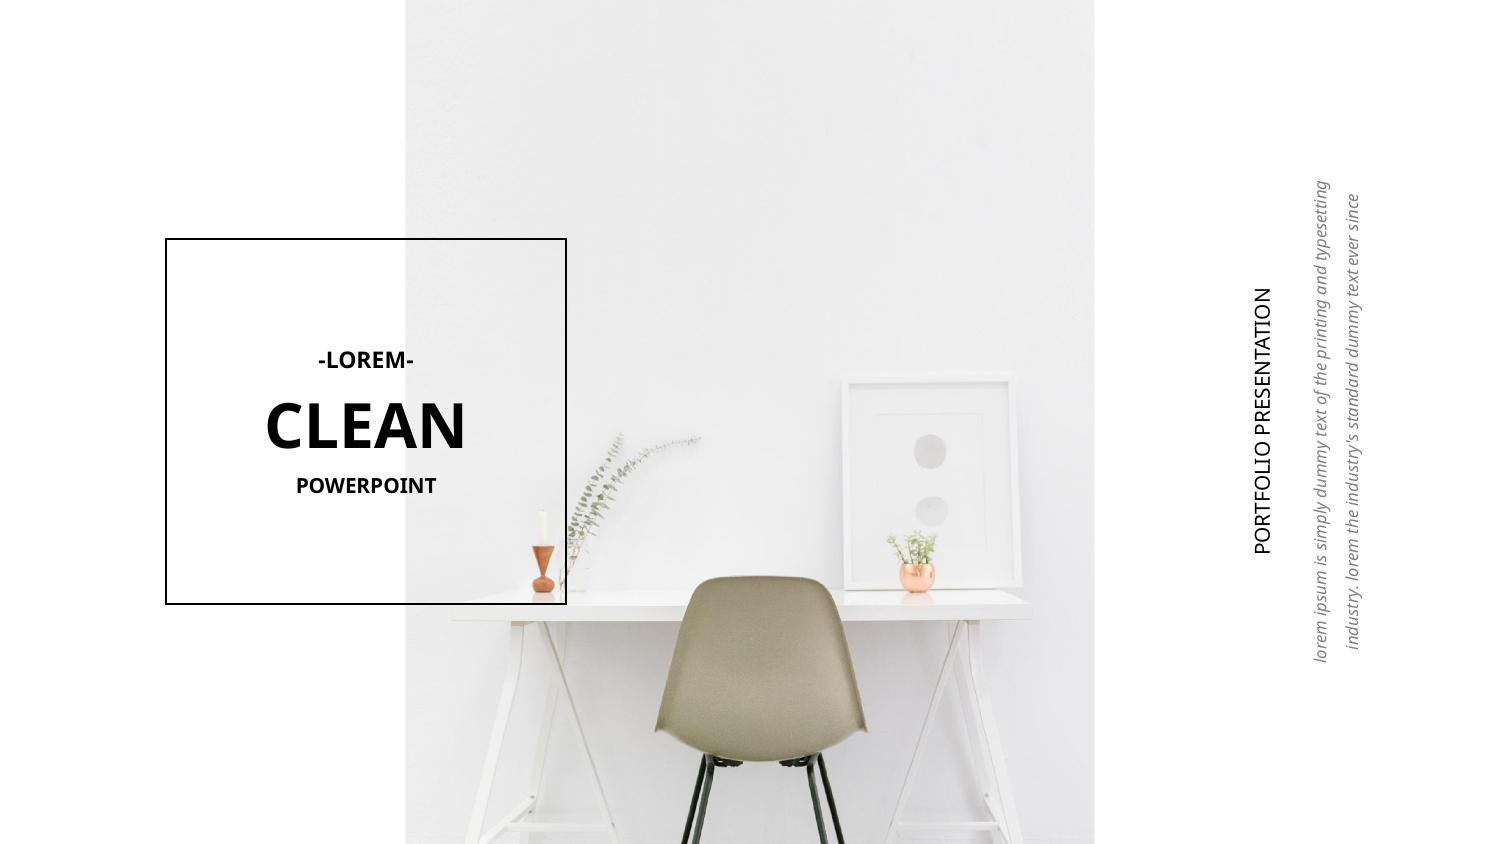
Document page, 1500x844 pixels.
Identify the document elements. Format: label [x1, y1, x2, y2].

text_box [214, 340, 519, 504]
text_box [1019, 367, 1500, 477]
picture [405, 0, 1095, 844]
text_box [166, 239, 400, 605]
